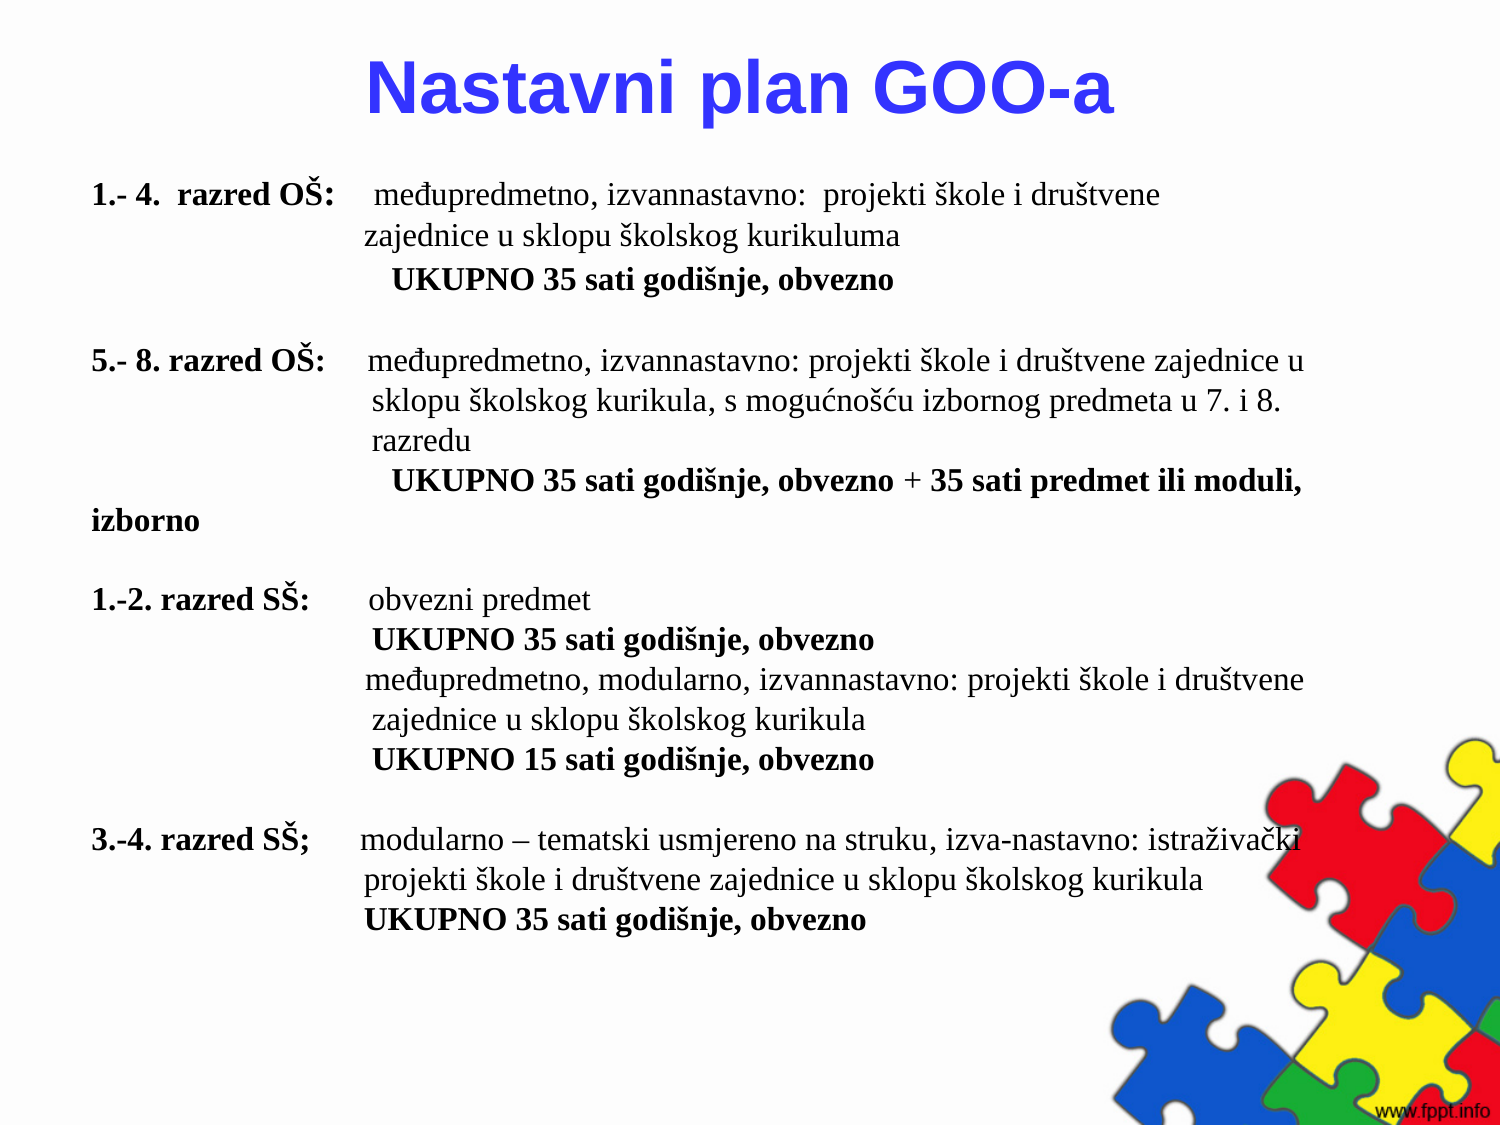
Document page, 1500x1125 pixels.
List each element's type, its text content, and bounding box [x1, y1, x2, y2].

title Nastavni plan GOO-a [64, 42, 1416, 126]
picture [0, 0, 1500, 1125]
text_box 1.- 4. razred OŠ: međupredmetno, izvannastavno: projekti škole i društvene zajednice u sklopu školskog kurikuluma UKUPNO 35 sati godišnje, obvezno 5.- 8. razred OŠ: međupredmetno, izvannastavno: projekti škole i društvene zajednice u sklopu školskog kurikula, s mogućnošću izbornog predmeta u 7. i 8. razredu UKUPNO 35 sati godišnje, obvezno + 35 sati predmet ili moduli, izborno 1.-2. razred SŠ: obvezni predmet UKUPNO 35 sati godišnje, obvezno međupredmetno, modularno, izvannastavno: projekti škole i društvene zajednice u sklopu školskog kurikula UKUPNO 15 sati godišnje, obvezno 3.-4. razred SŠ; modularno – tematski usmjereno na struku, izva-nastavno: istraživački projekti škole i društvene zajednice u sklopu školskog kurikula UKUPNO 35 sati godišnje, obvezno [76, 160, 1376, 945]
